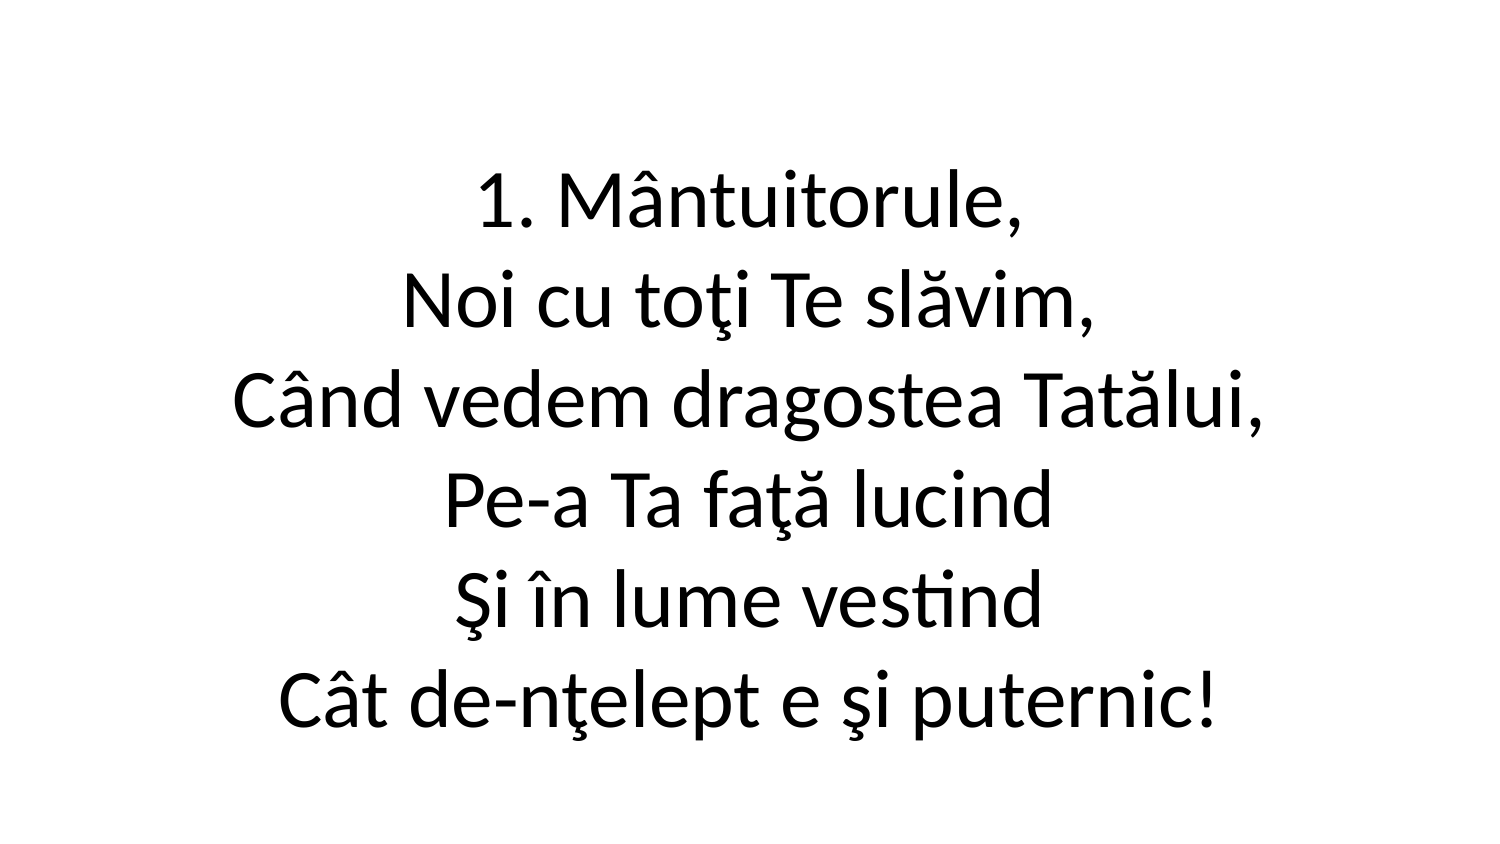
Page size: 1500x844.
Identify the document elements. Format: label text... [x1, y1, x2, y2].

text_box 1. Mântuitorule, Noi cu toţi Te slăvim, Când vedem dragostea Tatălui, Pe-a Ta faţă lucind Şi în lume vestind Cât de-nţelept e şi puternic! [217, 92, 1282, 752]
